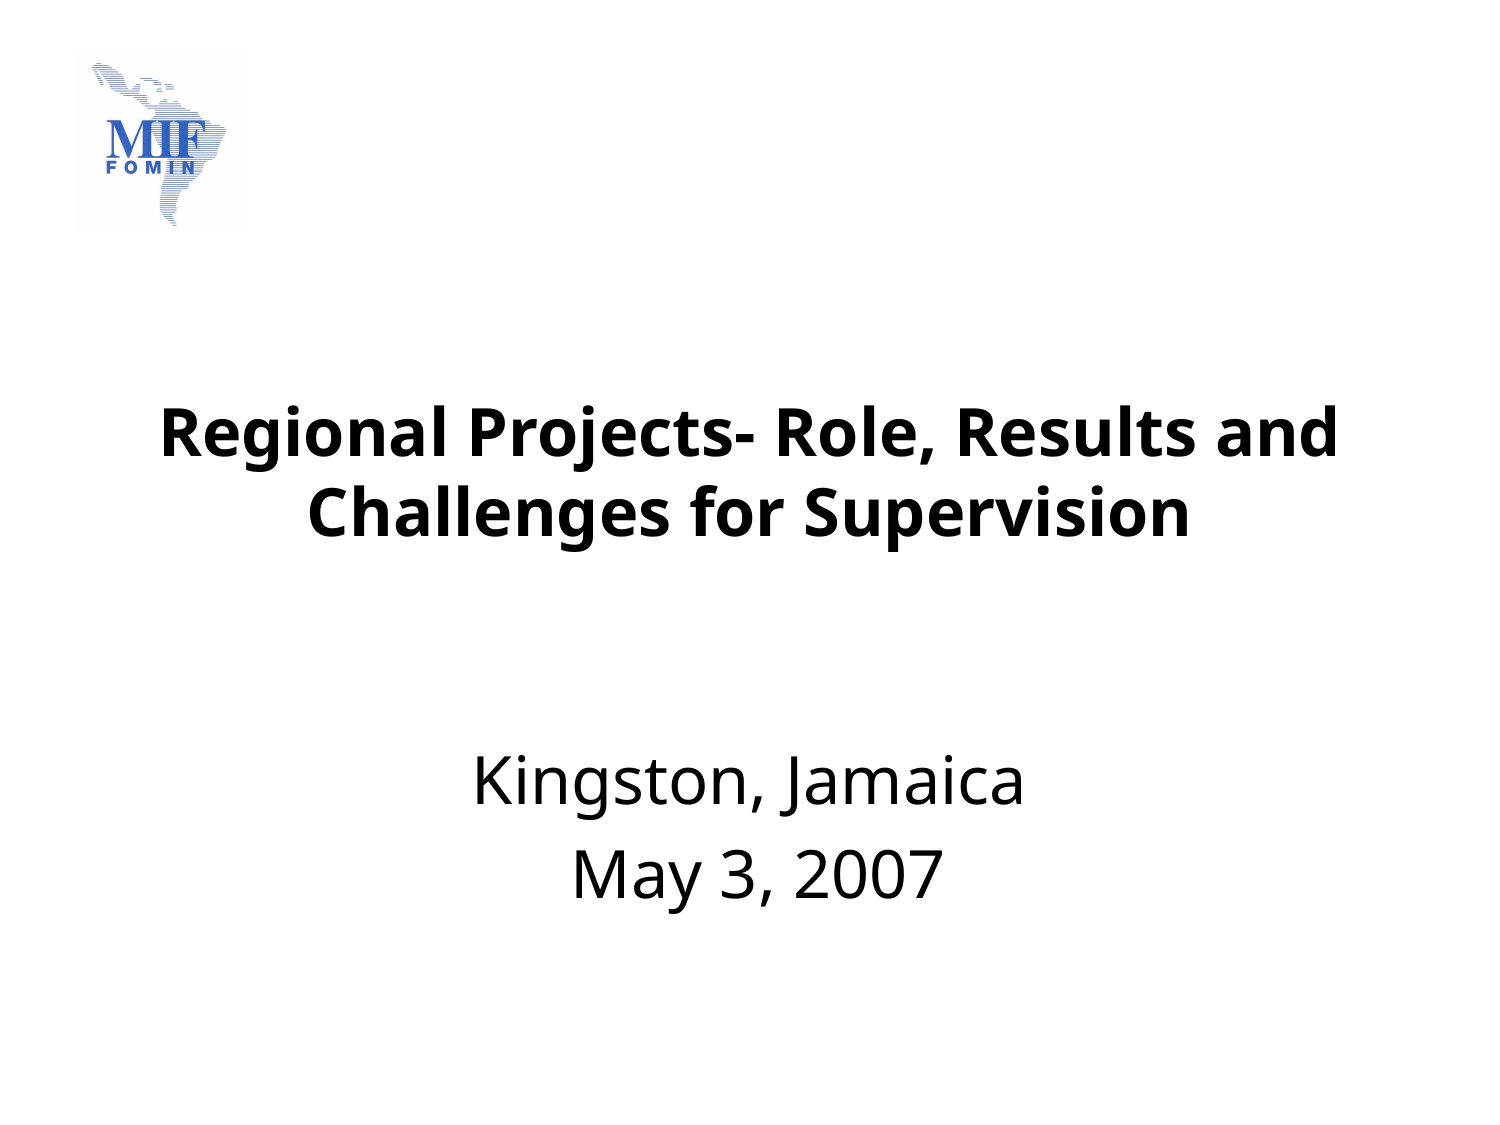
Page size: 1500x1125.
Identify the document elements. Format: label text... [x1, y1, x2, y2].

title Regional Projects- Role, Results and Challenges for Supervision [112, 349, 1388, 591]
subtitle Kingston, Jamaica May 3, 2007 [224, 637, 1276, 926]
picture [75, 49, 247, 232]
